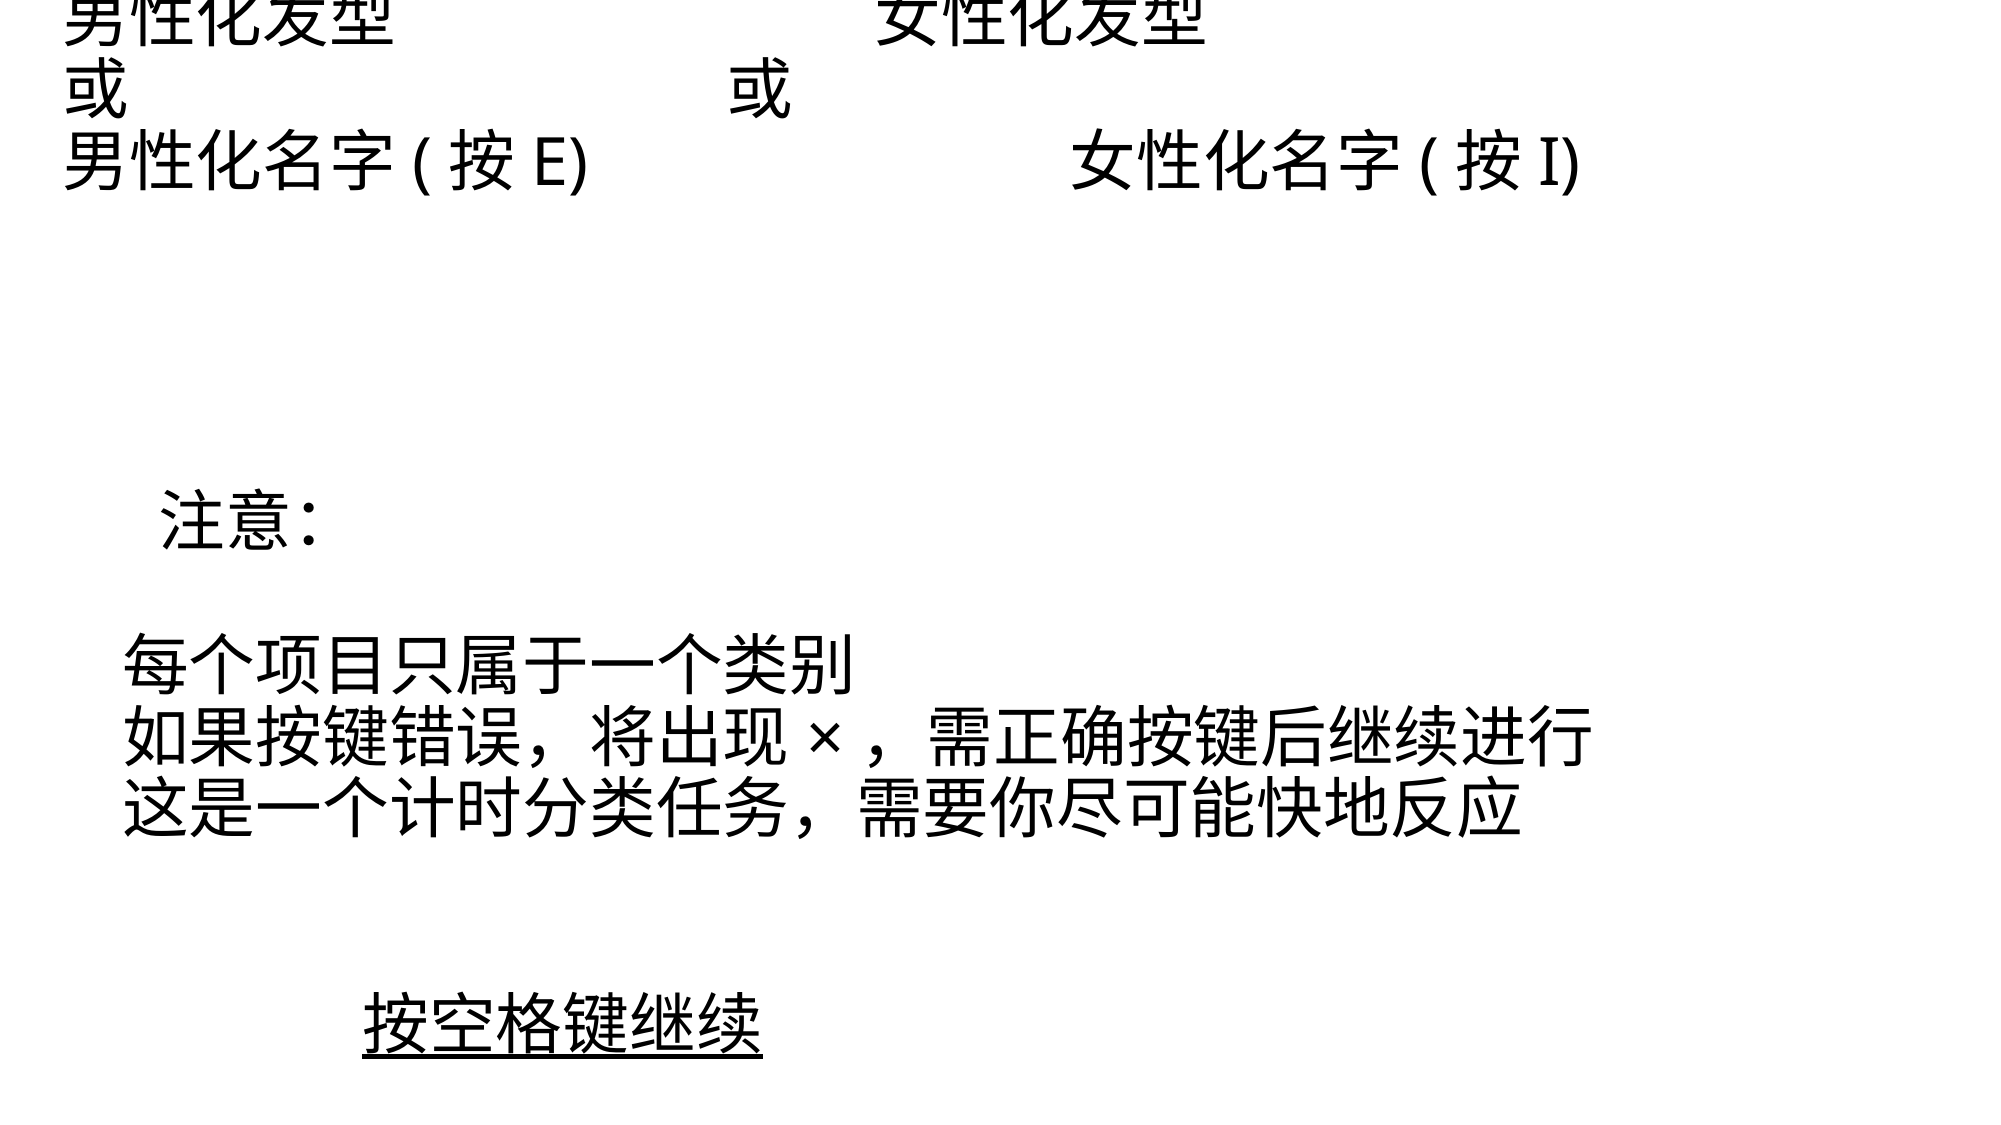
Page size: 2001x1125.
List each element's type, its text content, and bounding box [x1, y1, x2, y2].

title 男性化发型 女性化发型 或 或 男性化名字(按E) 女性化名字(按I) 注意： 每个项目只属于一个类别 如果按键错误，将出现×，需正确按键后继续进行 这是一个计时分类任务，需要你尽可能快地反应 按空格键继续 [47, 53, 1969, 1071]
